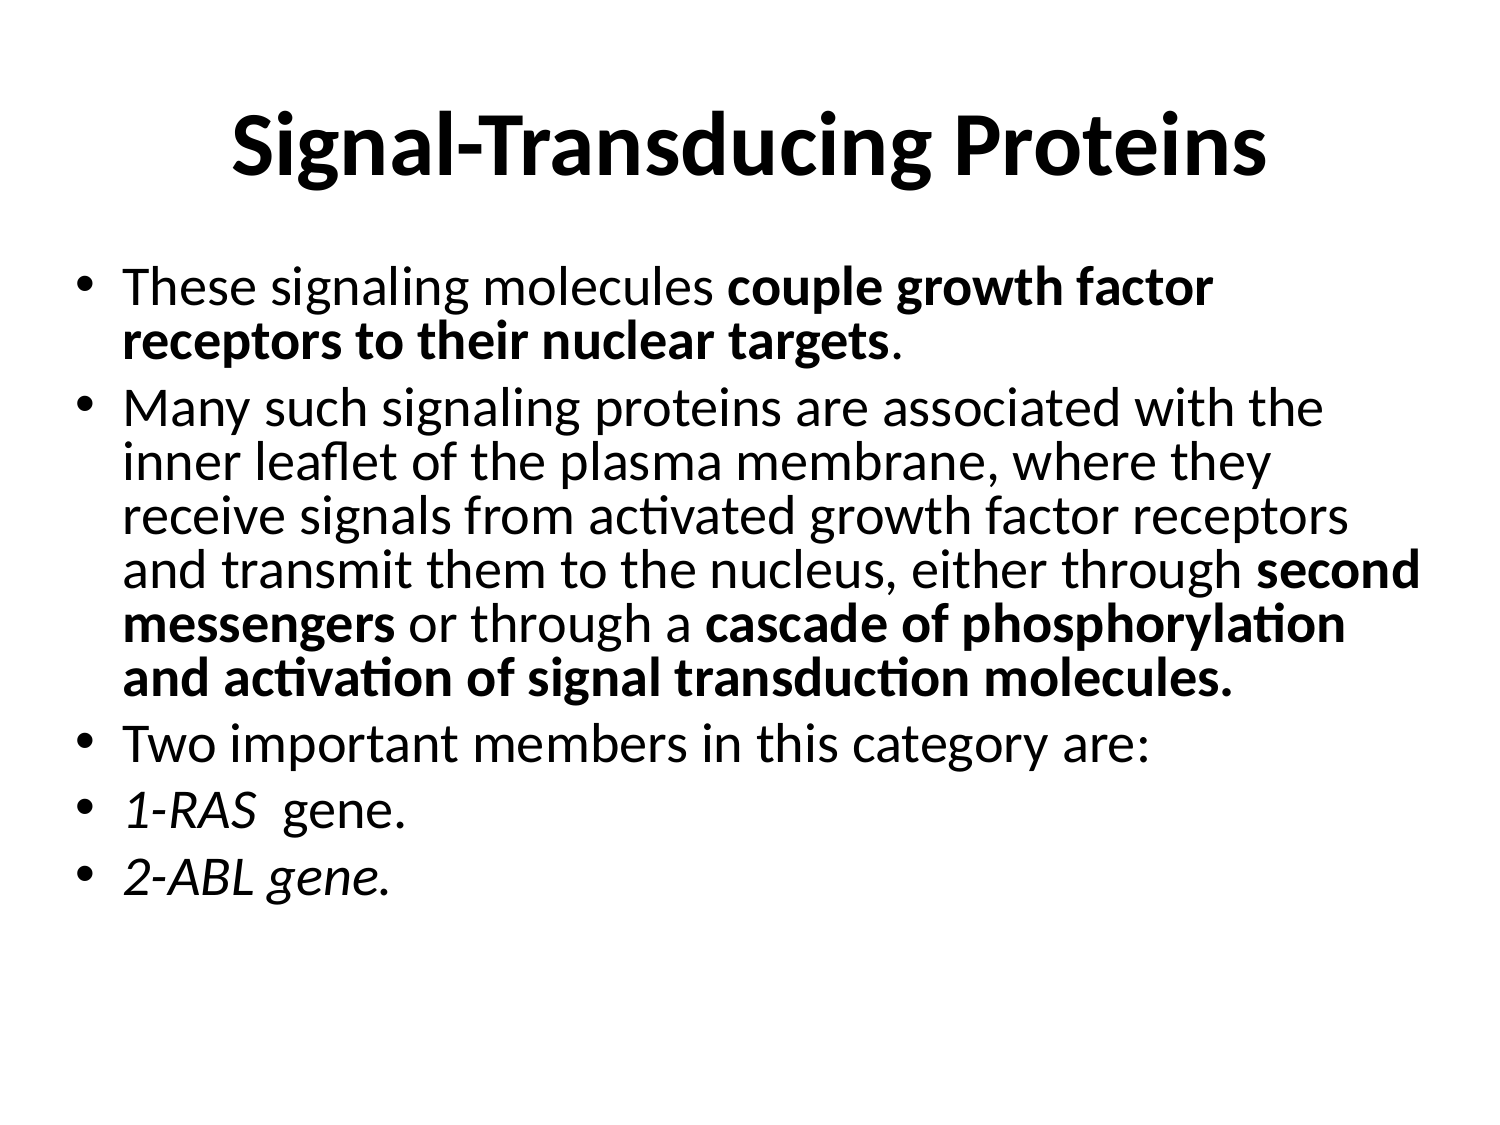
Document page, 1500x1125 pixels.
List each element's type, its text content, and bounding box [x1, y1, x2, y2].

list These signaling molecules couple growth factor receptors to their nuclear targets. Many such signaling proteins are associated with the inner leaflet of the plasma membrane, where they receive signals from activated growth factor receptors and transmit them to the nucleus, either through second messengers or through a cascade of phosphorylation and activation of signal transduction molecules. Two important members in this category are: 1-RAS gene. 2-ABL gene. [75, 262, 1425, 1005]
title Signal-Transducing Proteins [75, 45, 1425, 233]
